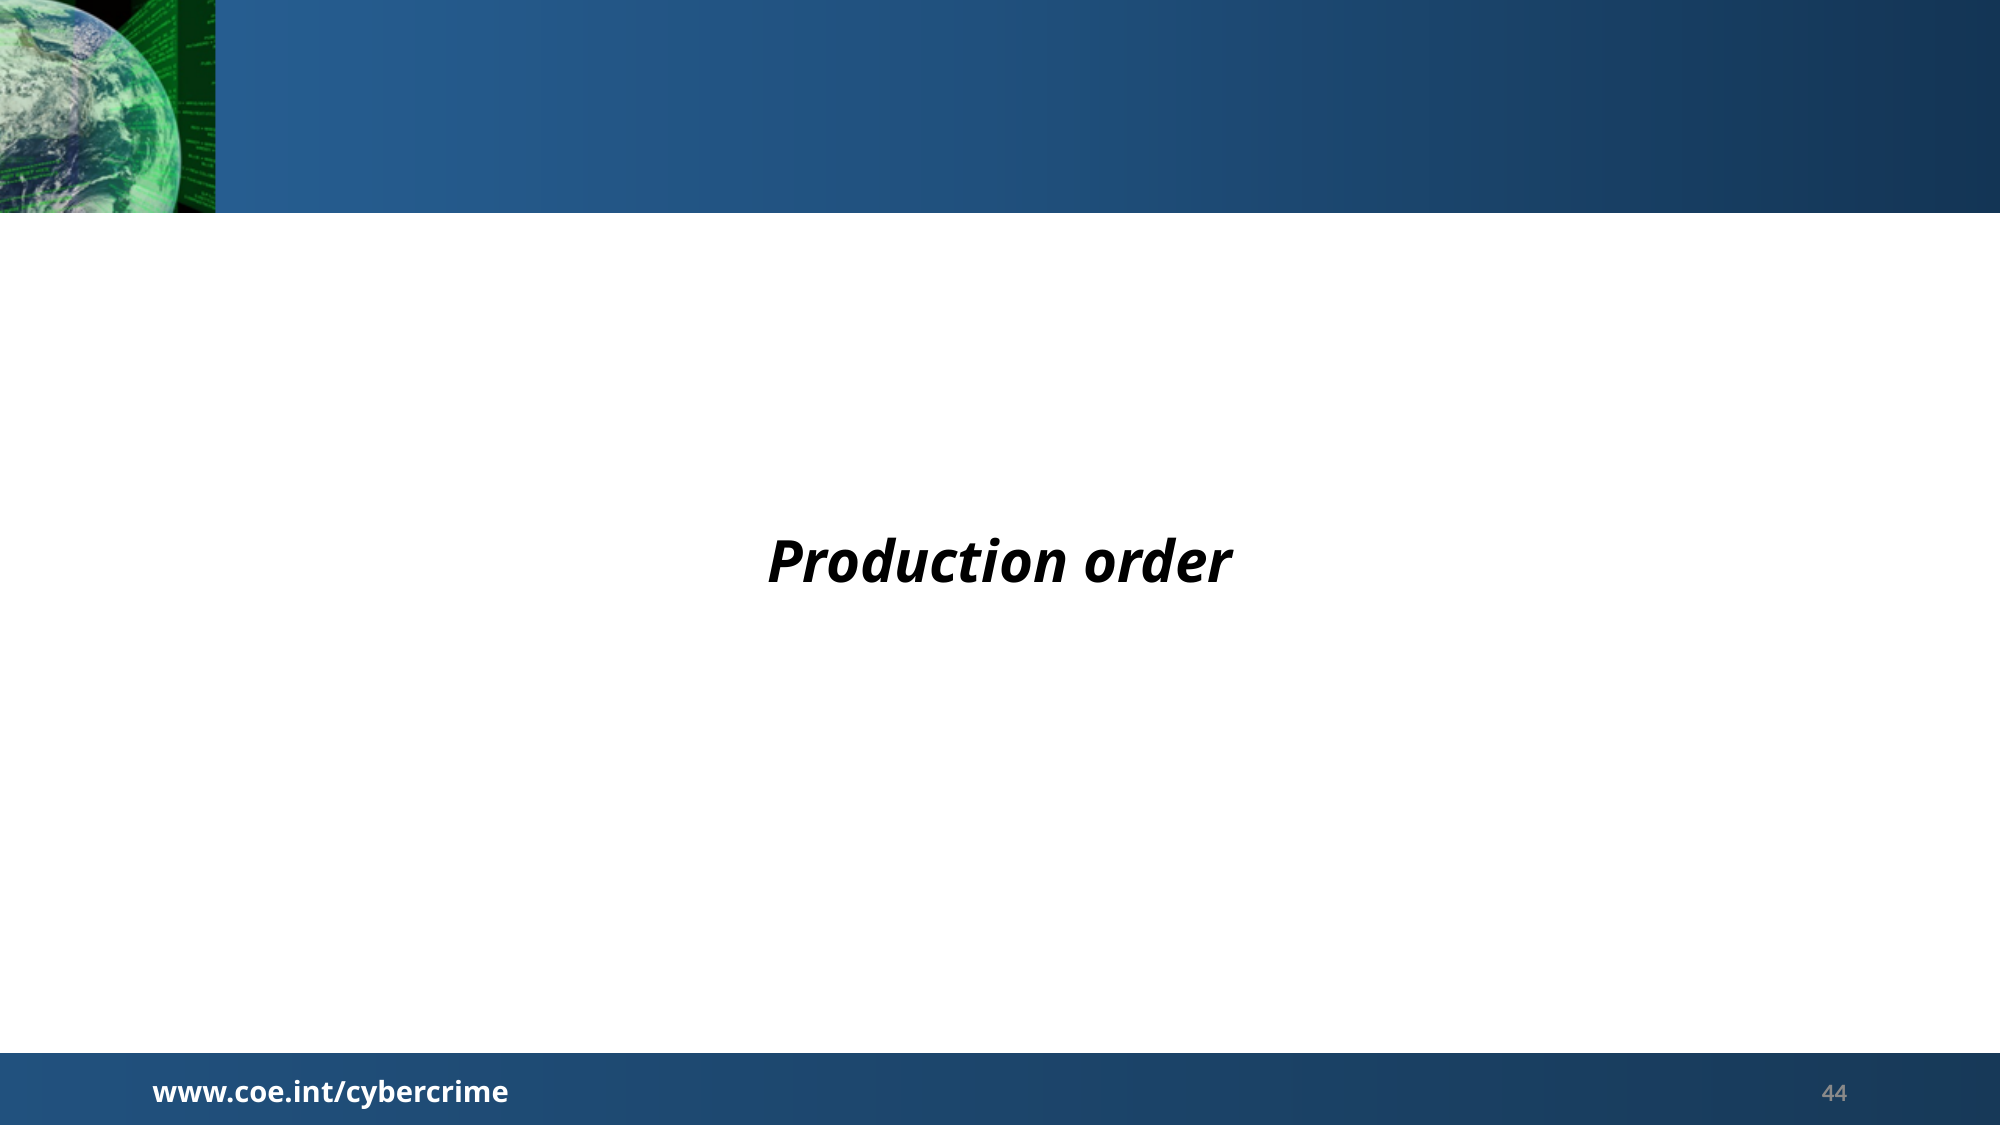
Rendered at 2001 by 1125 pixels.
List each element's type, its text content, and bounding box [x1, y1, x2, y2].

slide_number www.coe.int/cybercrime [137, 1061, 588, 1121]
list Production order [137, 350, 1863, 922]
picture [0, 0, 2000, 213]
slide_number 44 [1412, 1061, 1863, 1121]
